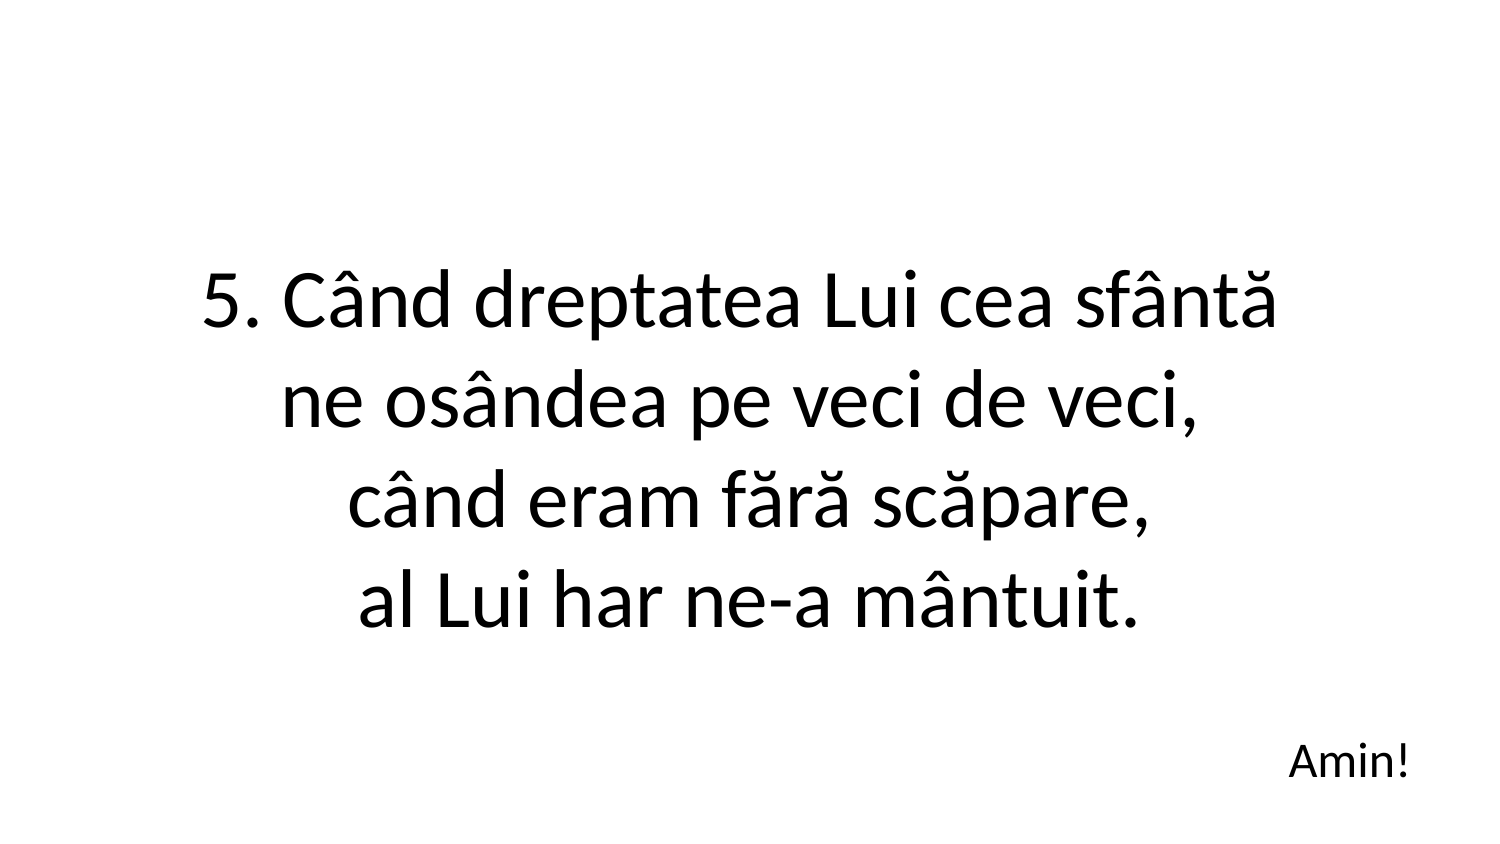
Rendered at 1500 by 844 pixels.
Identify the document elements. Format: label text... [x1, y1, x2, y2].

text_box Amin! [1273, 674, 1427, 795]
text_box 5. Când dreptatea Lui cea sfântă ne osândea pe veci de veci, când eram fără scăpare, al Lui har ne-a mântuit. [185, 192, 1314, 652]
